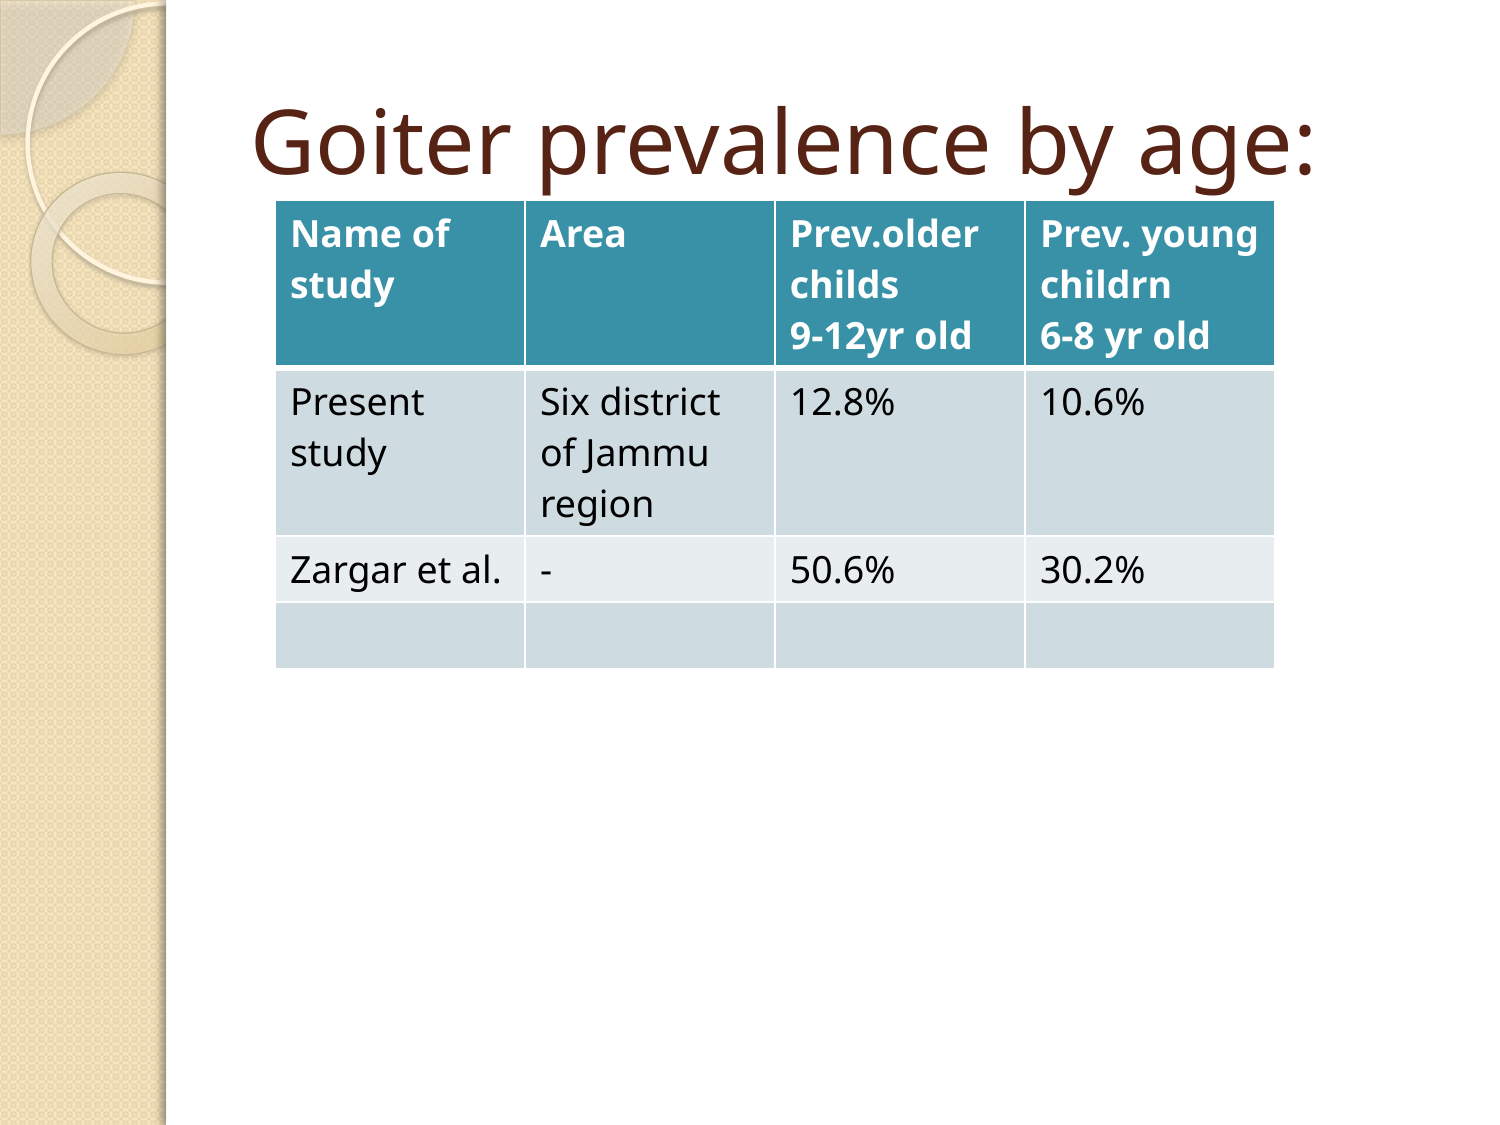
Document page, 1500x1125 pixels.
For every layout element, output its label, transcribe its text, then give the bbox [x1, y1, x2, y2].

table_cell [776, 603, 1024, 668]
title Goiter prevalence by age: [235, 45, 1466, 233]
table_cell 30.2% [1026, 537, 1274, 601]
table_cell 10.6% [1026, 371, 1274, 535]
table_cell [1026, 603, 1274, 668]
table_cell Zargar et al. [276, 537, 524, 601]
table_cell Present study [276, 371, 524, 535]
table_header Name of study [276, 201, 524, 365]
table_cell [526, 603, 774, 668]
table_cell - [526, 537, 774, 601]
table_header Prev. young childrn 6-8 yr old [1026, 201, 1274, 365]
table_cell 12.8% [776, 371, 1024, 535]
table_cell 50.6% [776, 537, 1024, 601]
table_header Prev.older childs 9-12yr old [776, 201, 1024, 365]
table_cell [276, 603, 524, 668]
table_header Area [526, 201, 774, 365]
table_cell Six district of Jammu region [526, 371, 774, 535]
